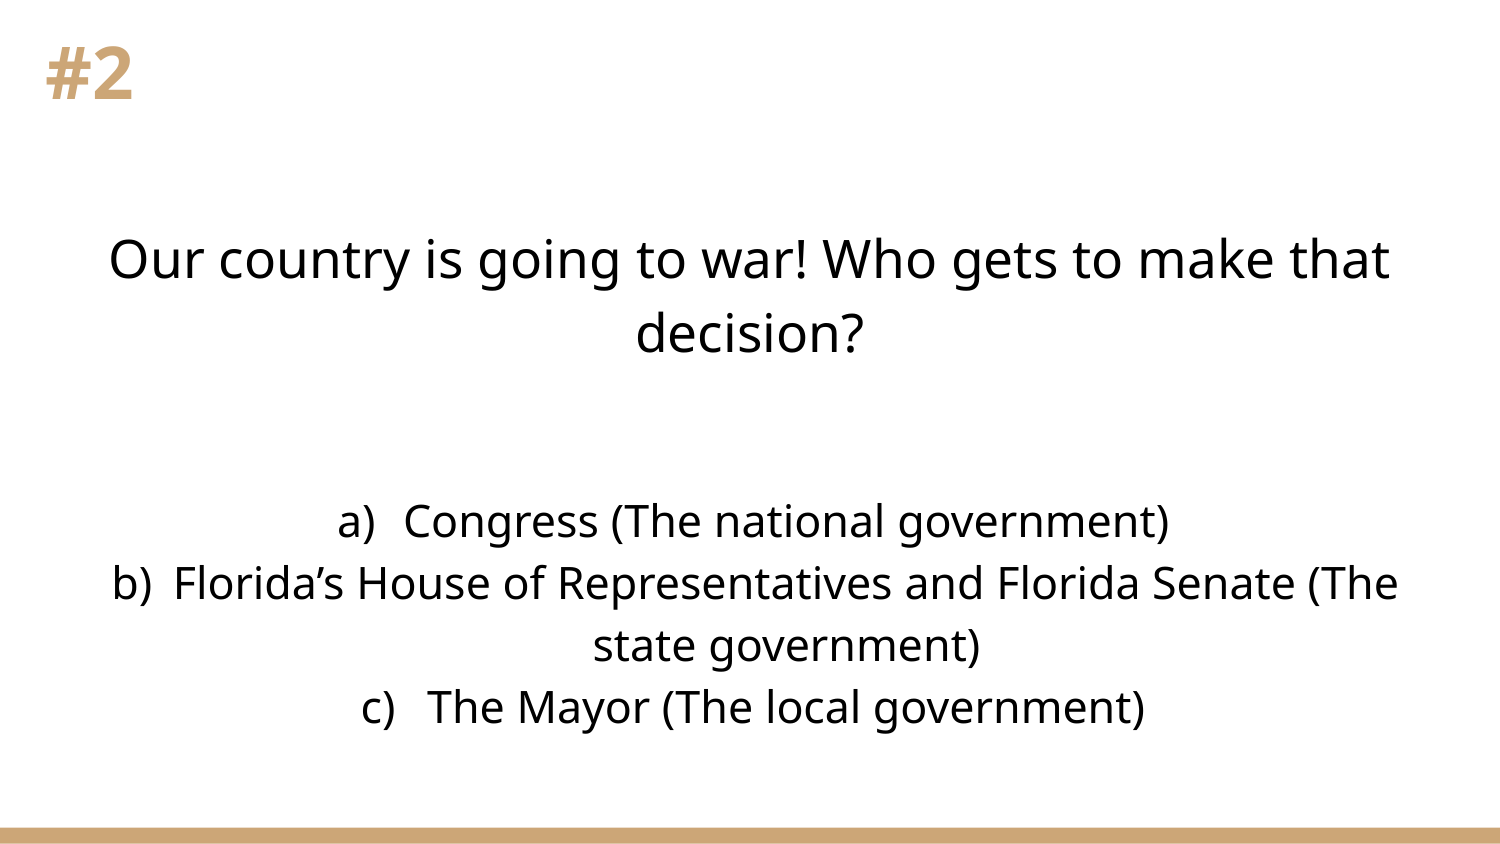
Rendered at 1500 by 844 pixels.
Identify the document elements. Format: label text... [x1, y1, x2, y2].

text_box #2 [30, 11, 167, 129]
list Our country is going to war! Who gets to make that decision? Congress (The national government) Florida’s House of Representatives and Florida Senate (The state government) The Mayor (The local government) [51, 200, 1449, 752]
